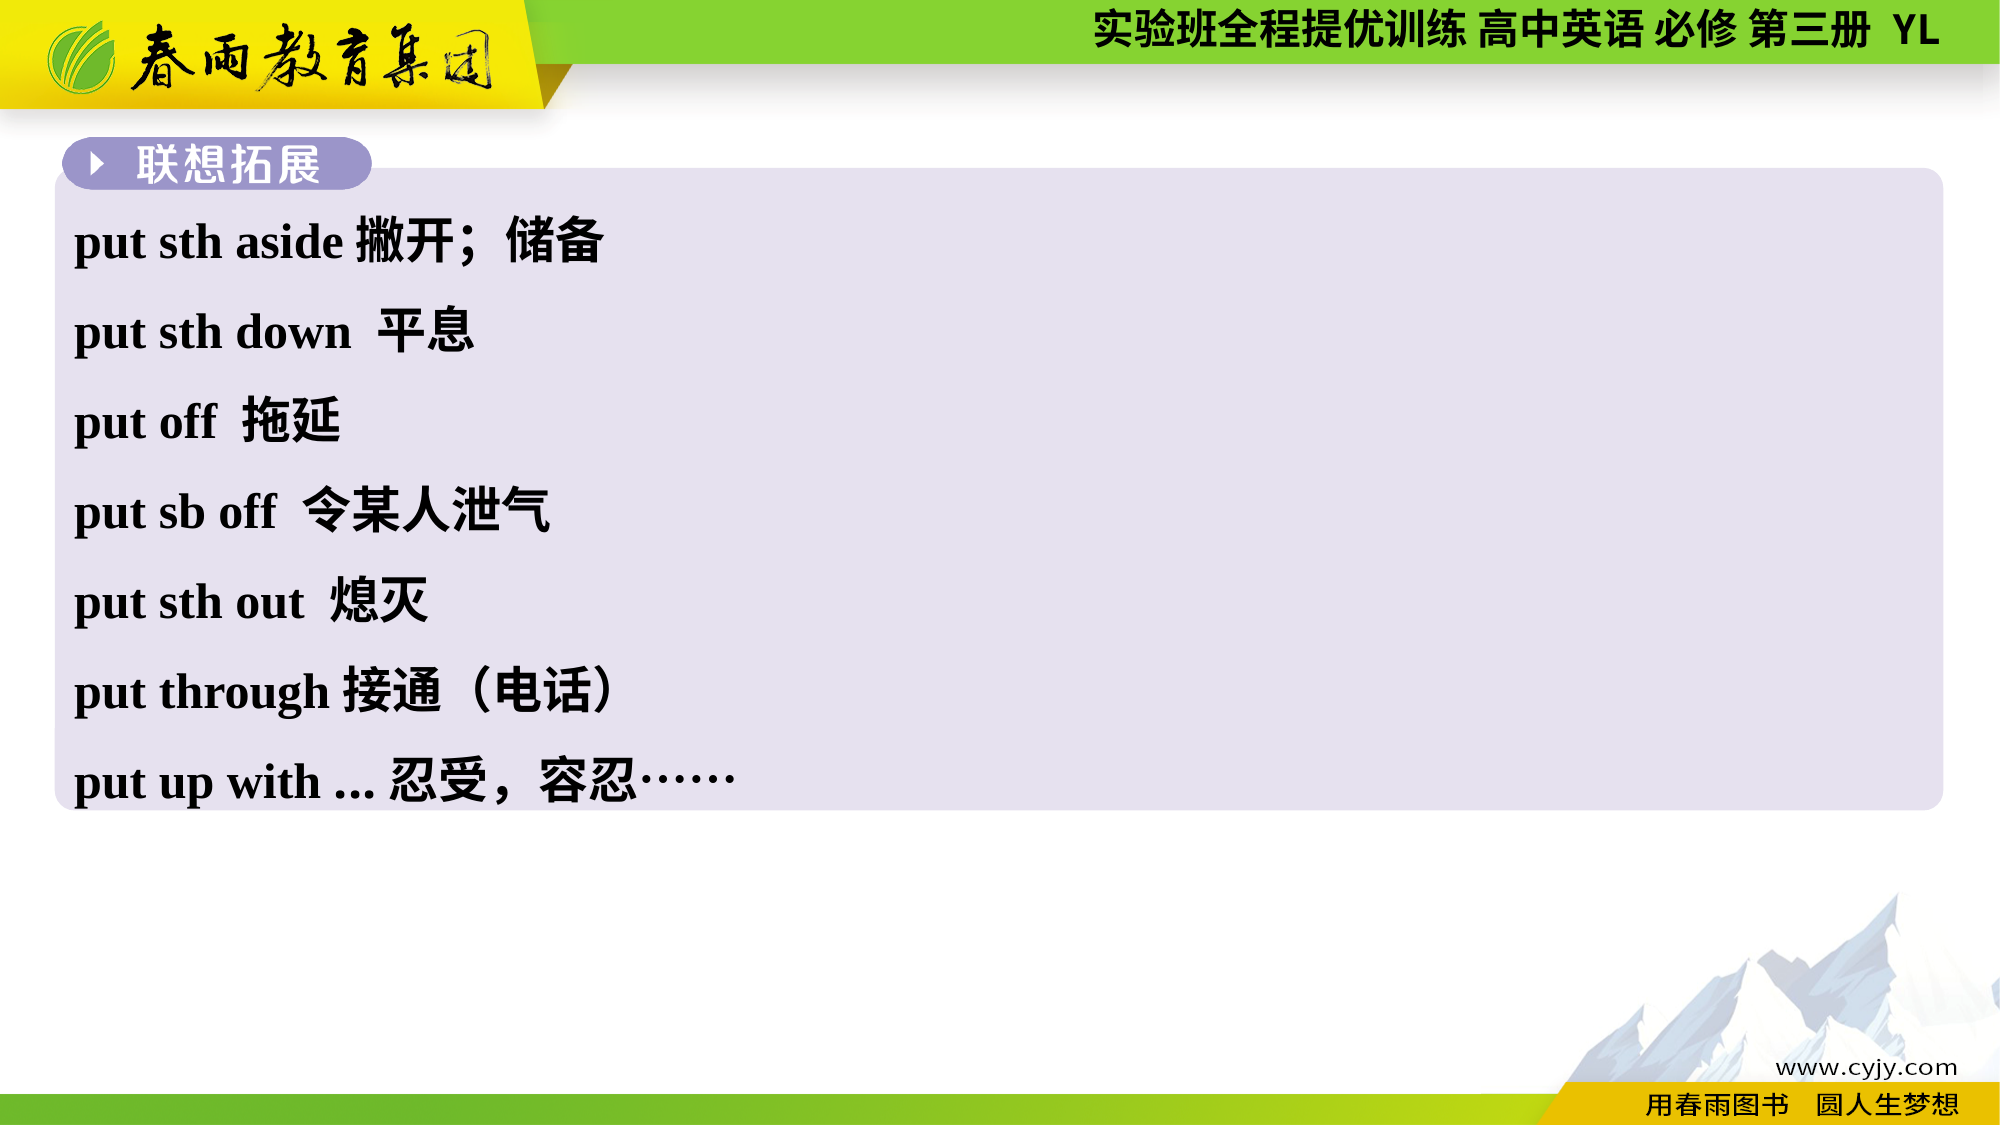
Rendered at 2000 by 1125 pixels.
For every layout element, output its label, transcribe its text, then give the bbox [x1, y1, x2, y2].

picture [0, 0, 2000, 1125]
text_box [54, 181, 59, 803]
list put sth aside撇开；储备 put sth down 平息 put off 拖延 put sb off 令某人泄气 put sth out 熄灭 put through接通（电话） put up with ...忍受，容忍…… [59, 171, 1944, 823]
text_box [377, 167, 1934, 171]
